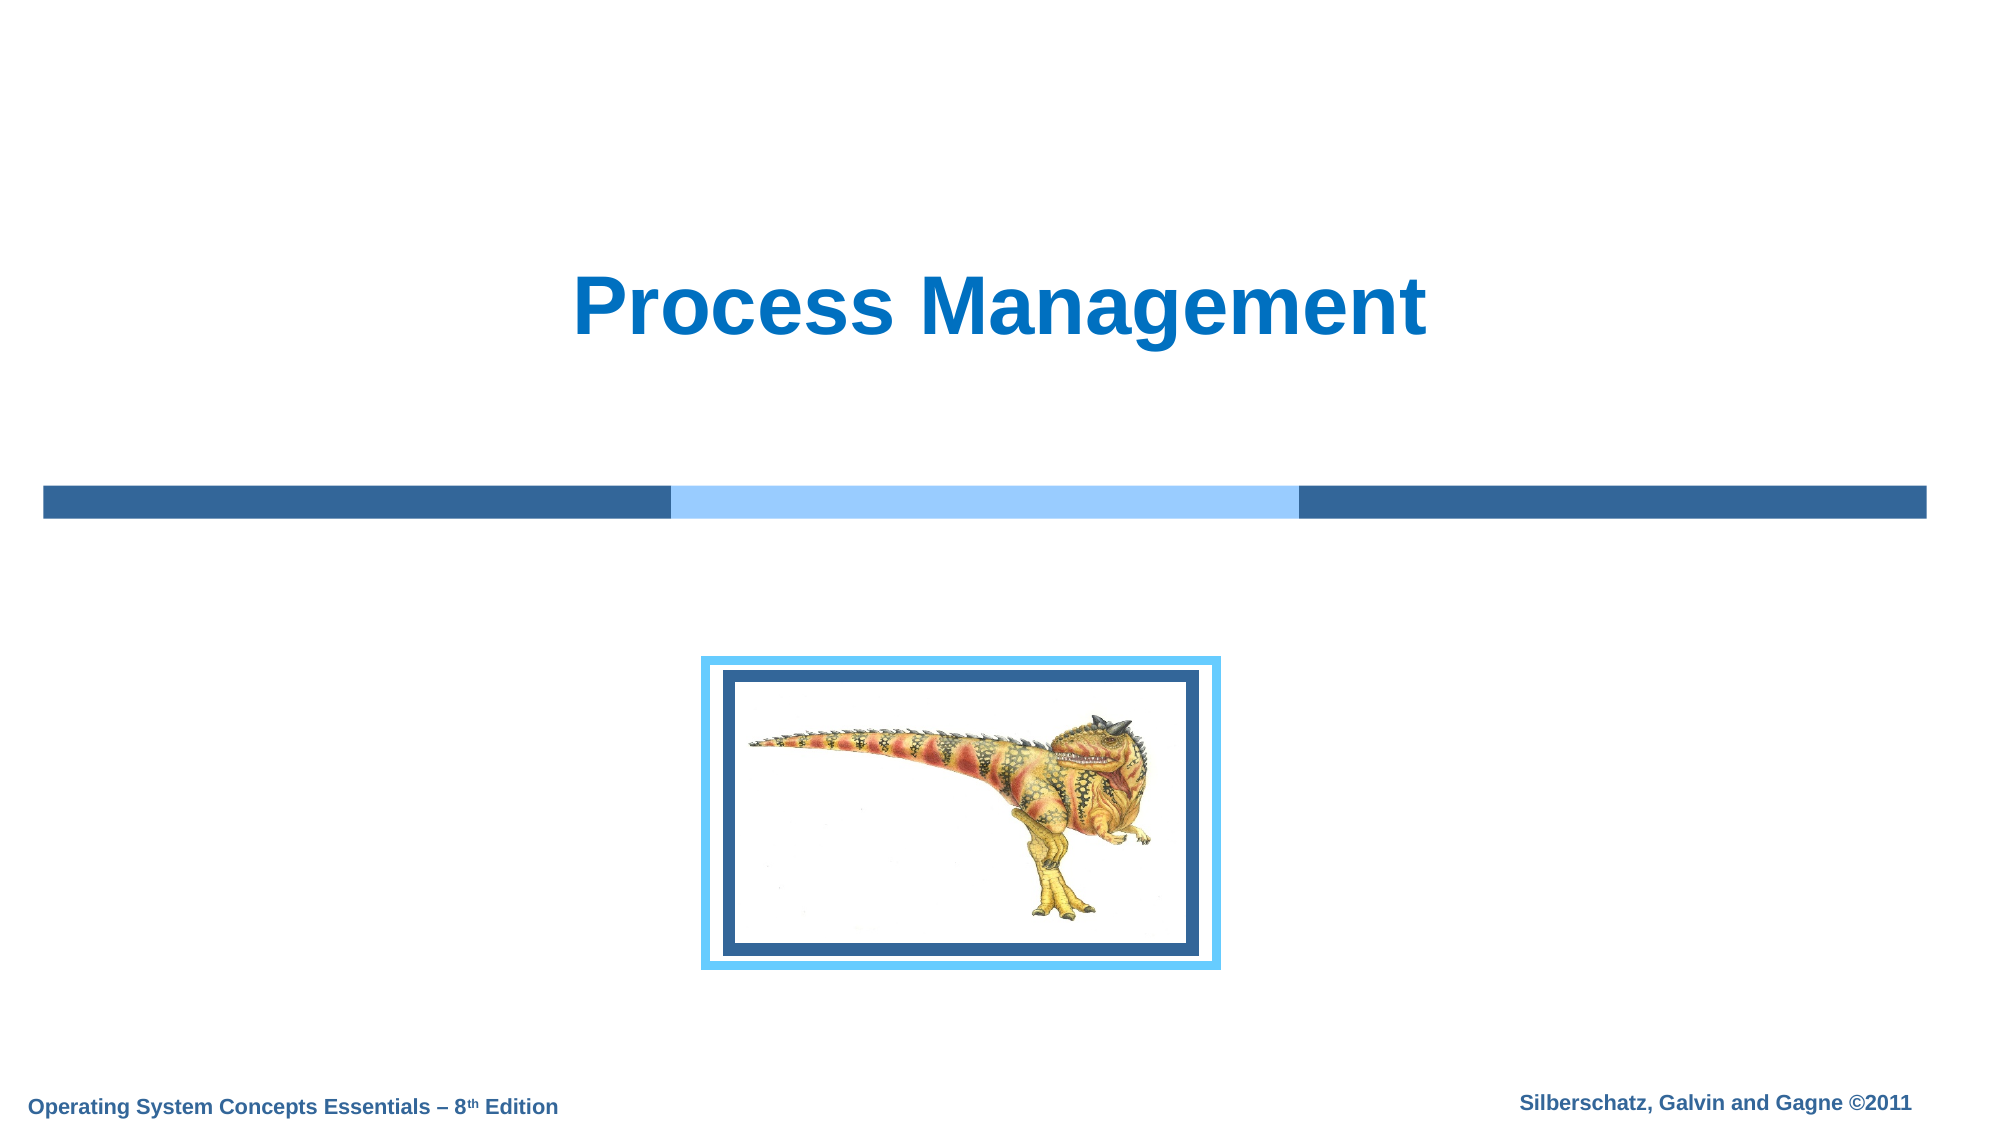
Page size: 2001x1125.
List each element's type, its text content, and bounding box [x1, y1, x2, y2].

picture [735, 682, 1186, 943]
title Process Management [150, 112, 1850, 462]
